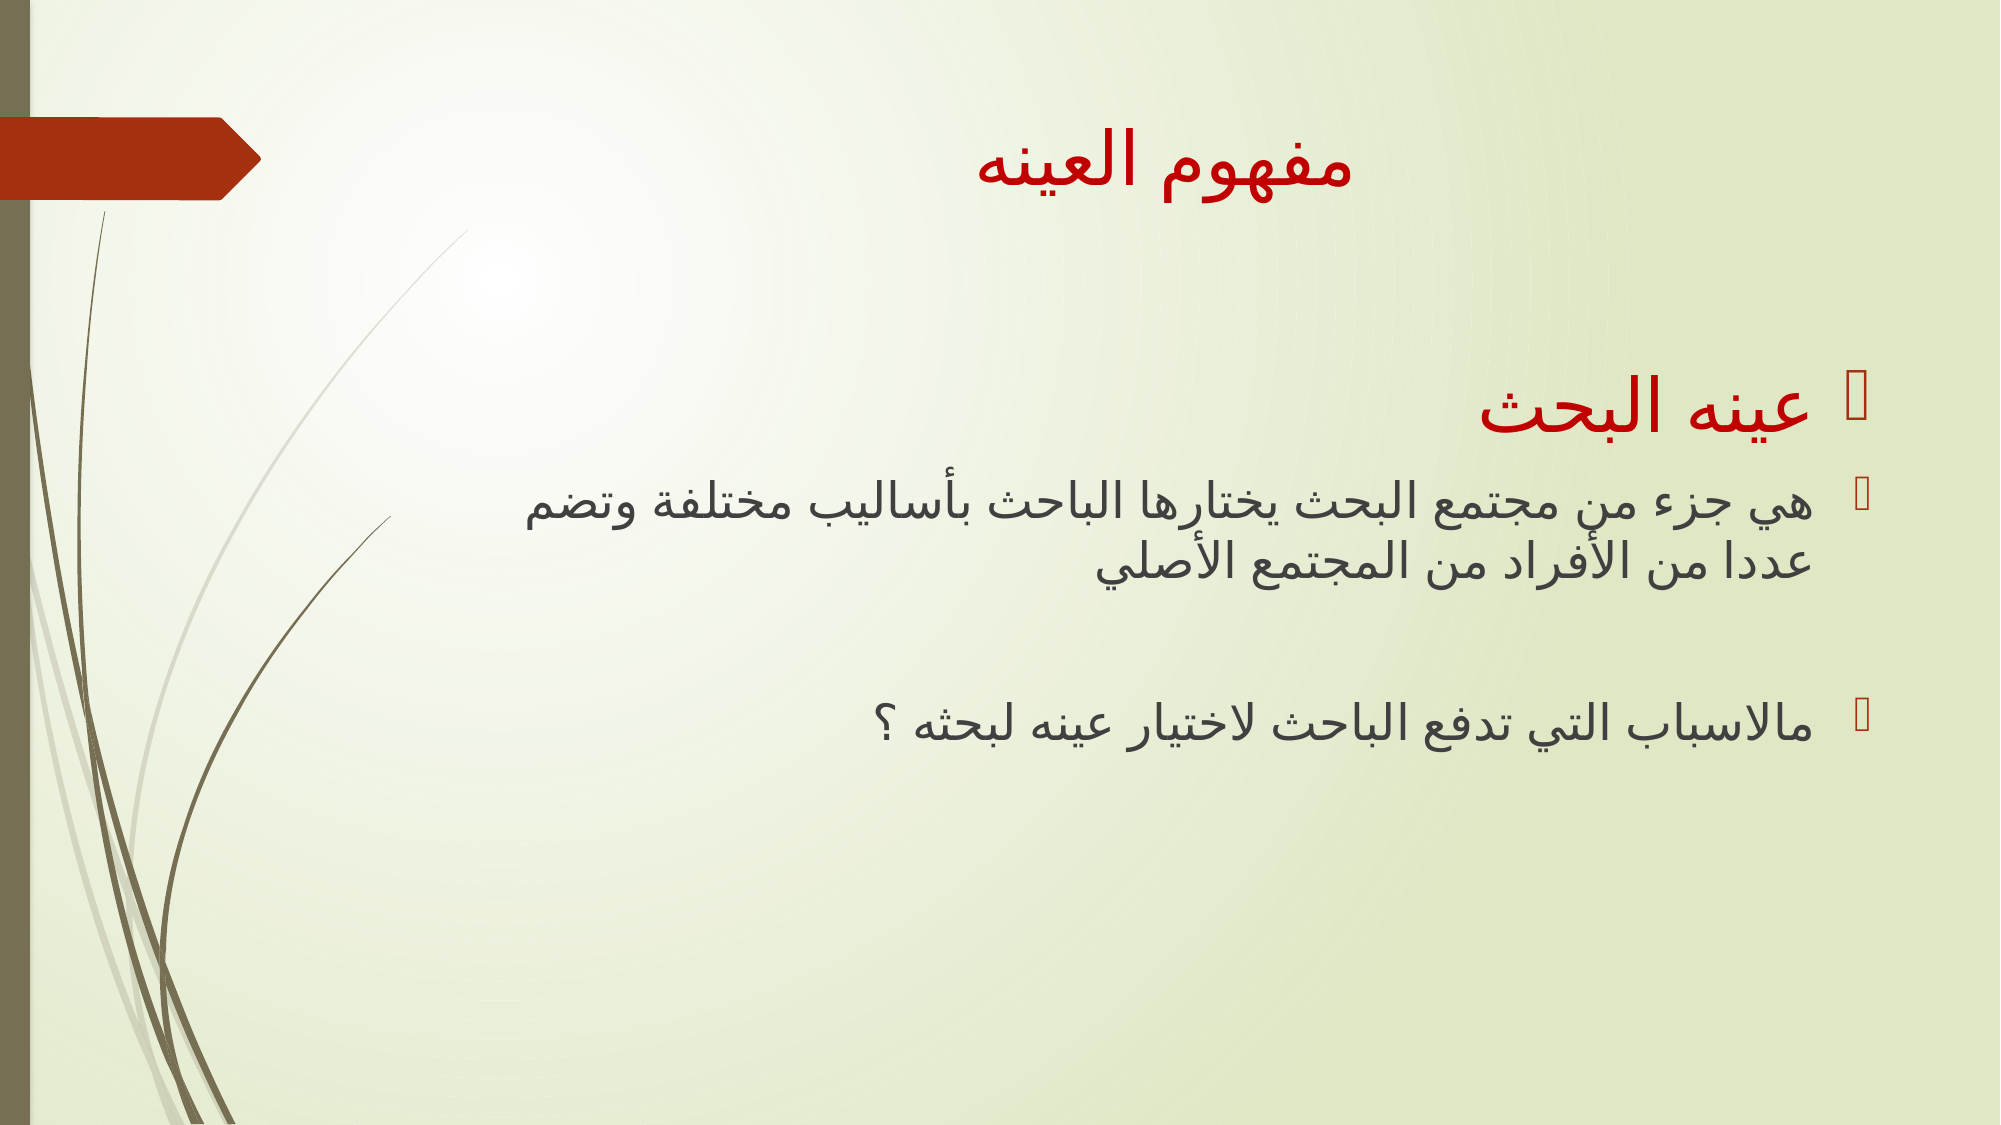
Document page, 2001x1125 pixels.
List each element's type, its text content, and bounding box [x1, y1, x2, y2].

title مفهوم العينه [425, 102, 1888, 313]
list عينه البحث هي جزء من مجتمع البحث يختارها الباحث بأساليب مختلفة وتضم عددا من الأفراد من المجتمع الأصلي مالاسباب التي تدفع الباحث لاختيار عينه لبحثه ؟ [424, 350, 1888, 970]
